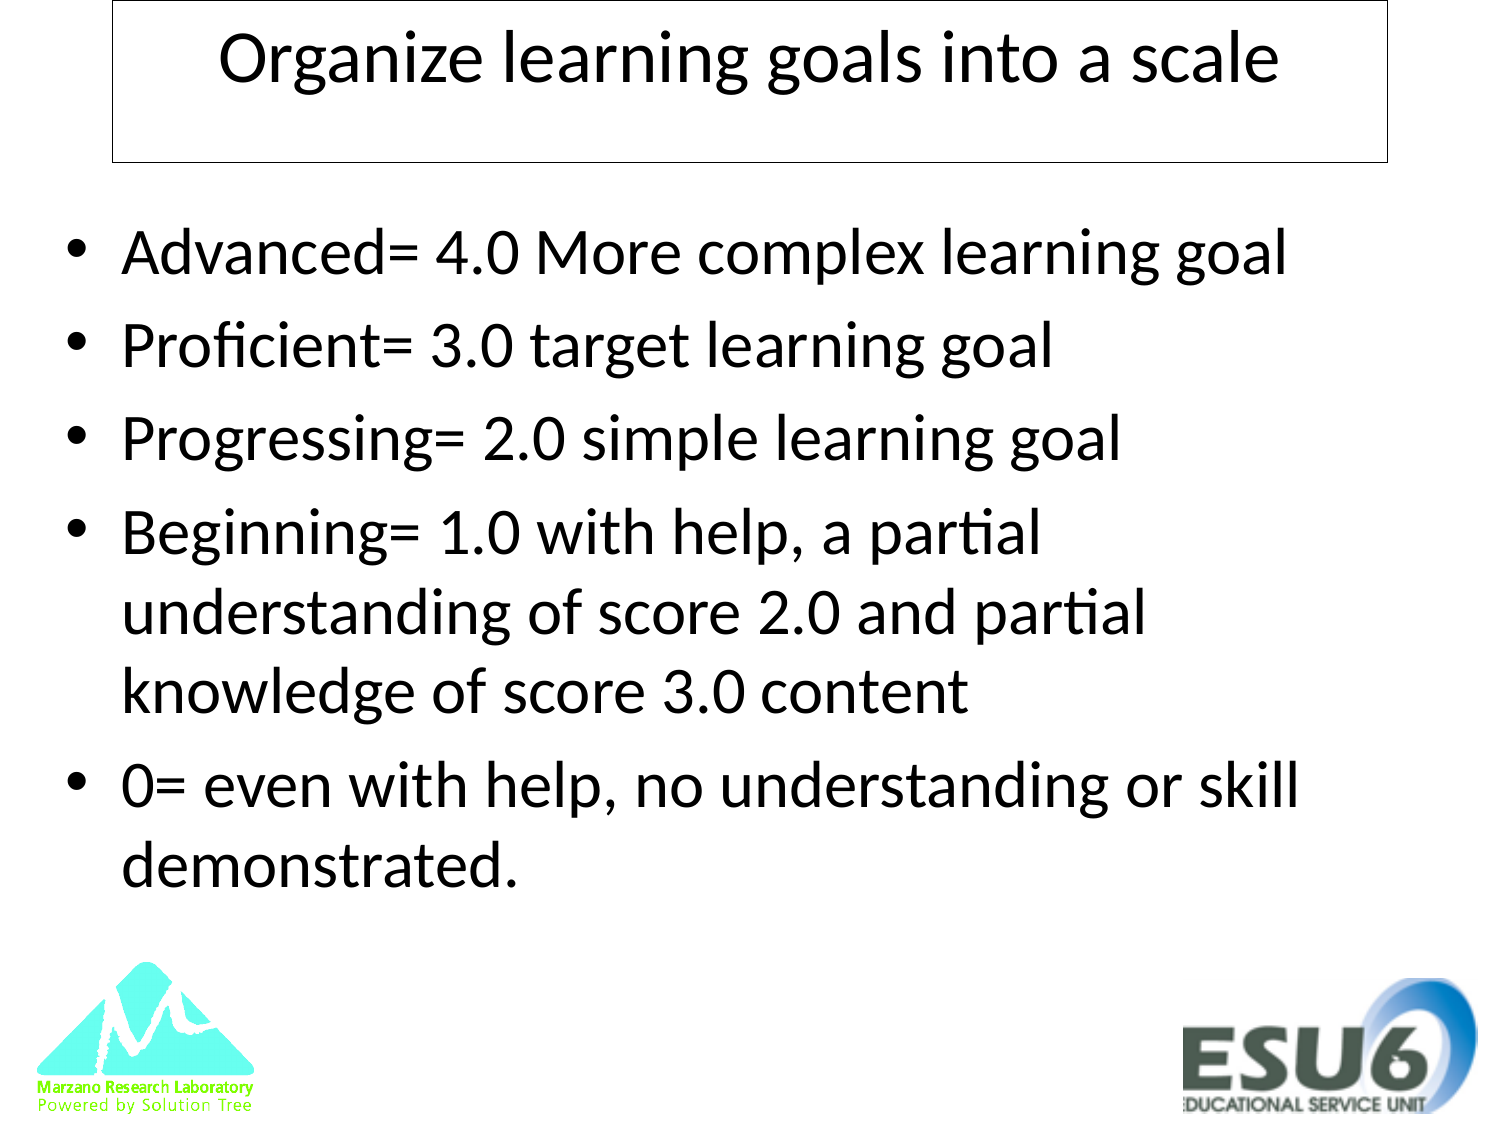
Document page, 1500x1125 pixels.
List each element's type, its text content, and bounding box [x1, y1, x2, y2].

picture [1183, 978, 1478, 1114]
list Advanced= 4.0 More complex learning goal Proficient= 3.0 target learning goal Progressing= 2.0 simple learning goal Beginning= 1.0 with help, a partial understanding of score 2.0 and partial knowledge of score 3.0 content 0= even with help, no understanding or skill demonstrated. [50, 200, 1463, 943]
picture [37, 962, 254, 1114]
text_box Organize learning goals into a scale [112, 0, 1388, 163]
